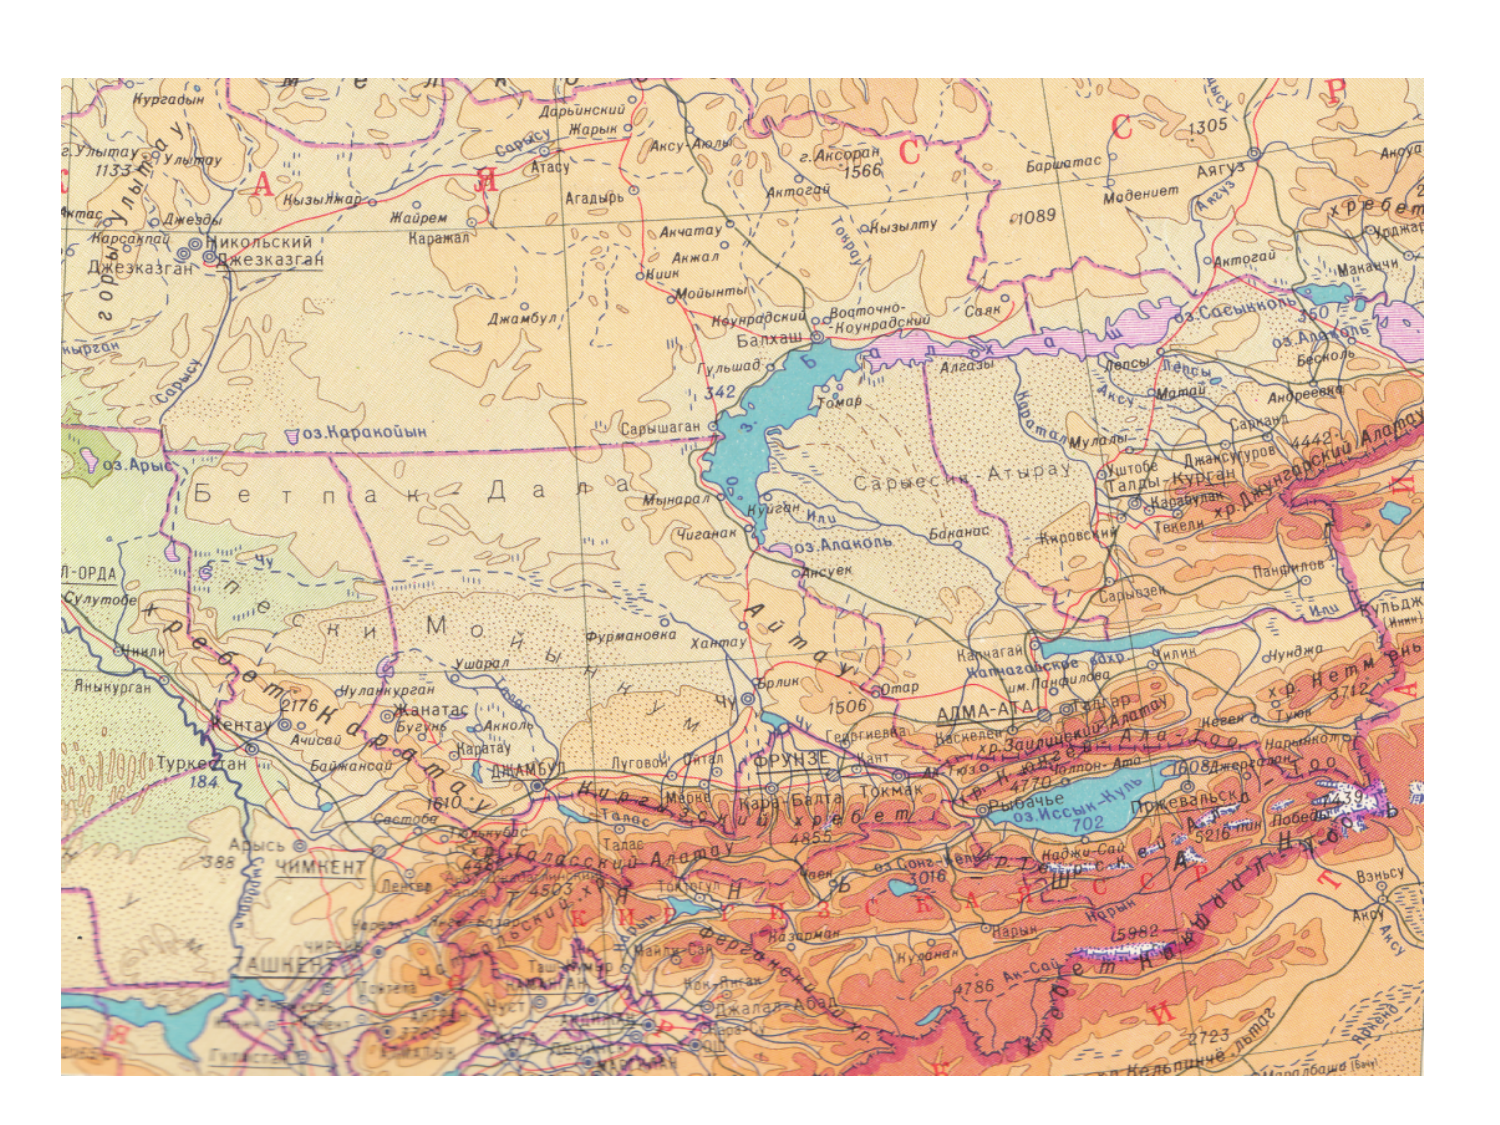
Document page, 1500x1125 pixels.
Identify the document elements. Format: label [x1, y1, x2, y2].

picture [60, 77, 1424, 1077]
